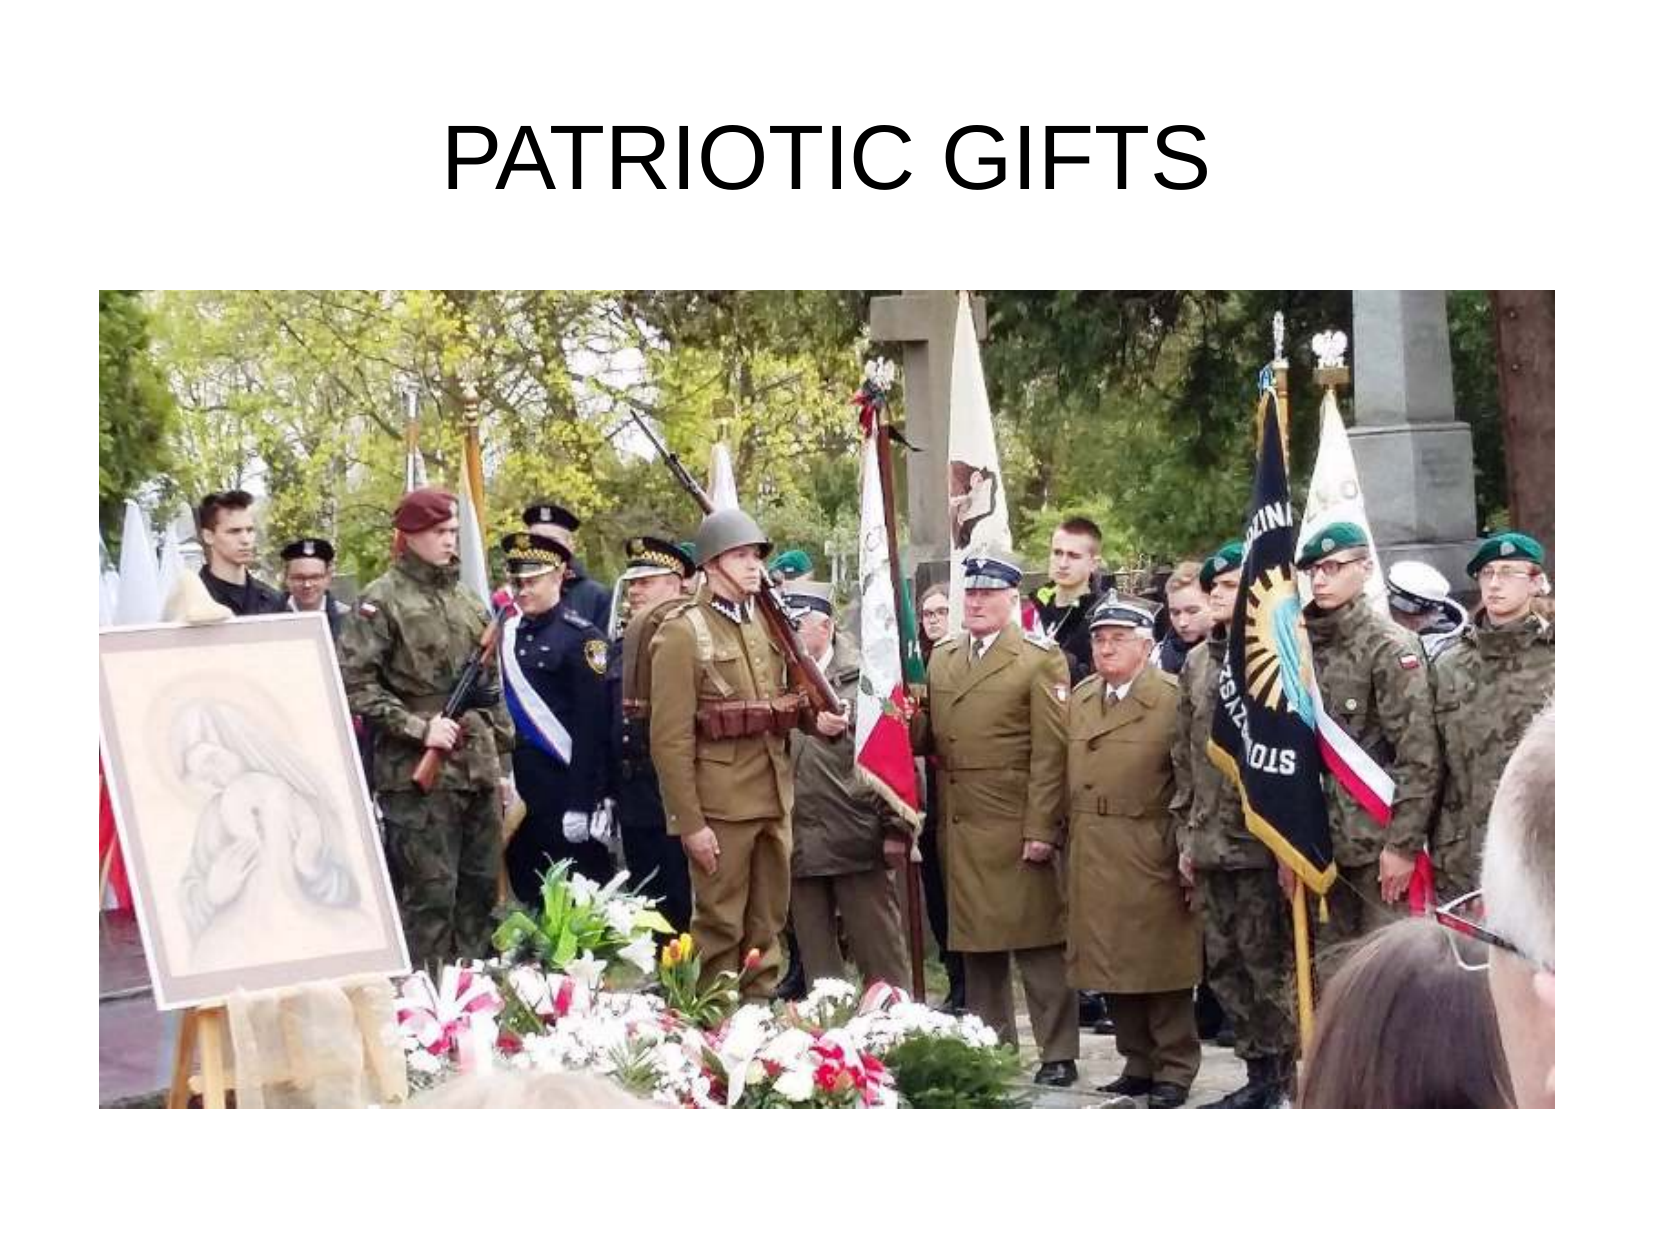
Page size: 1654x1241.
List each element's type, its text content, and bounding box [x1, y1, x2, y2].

title PATRIOTIC GIFTS [82, 49, 1571, 257]
picture [99, 290, 1555, 1109]
